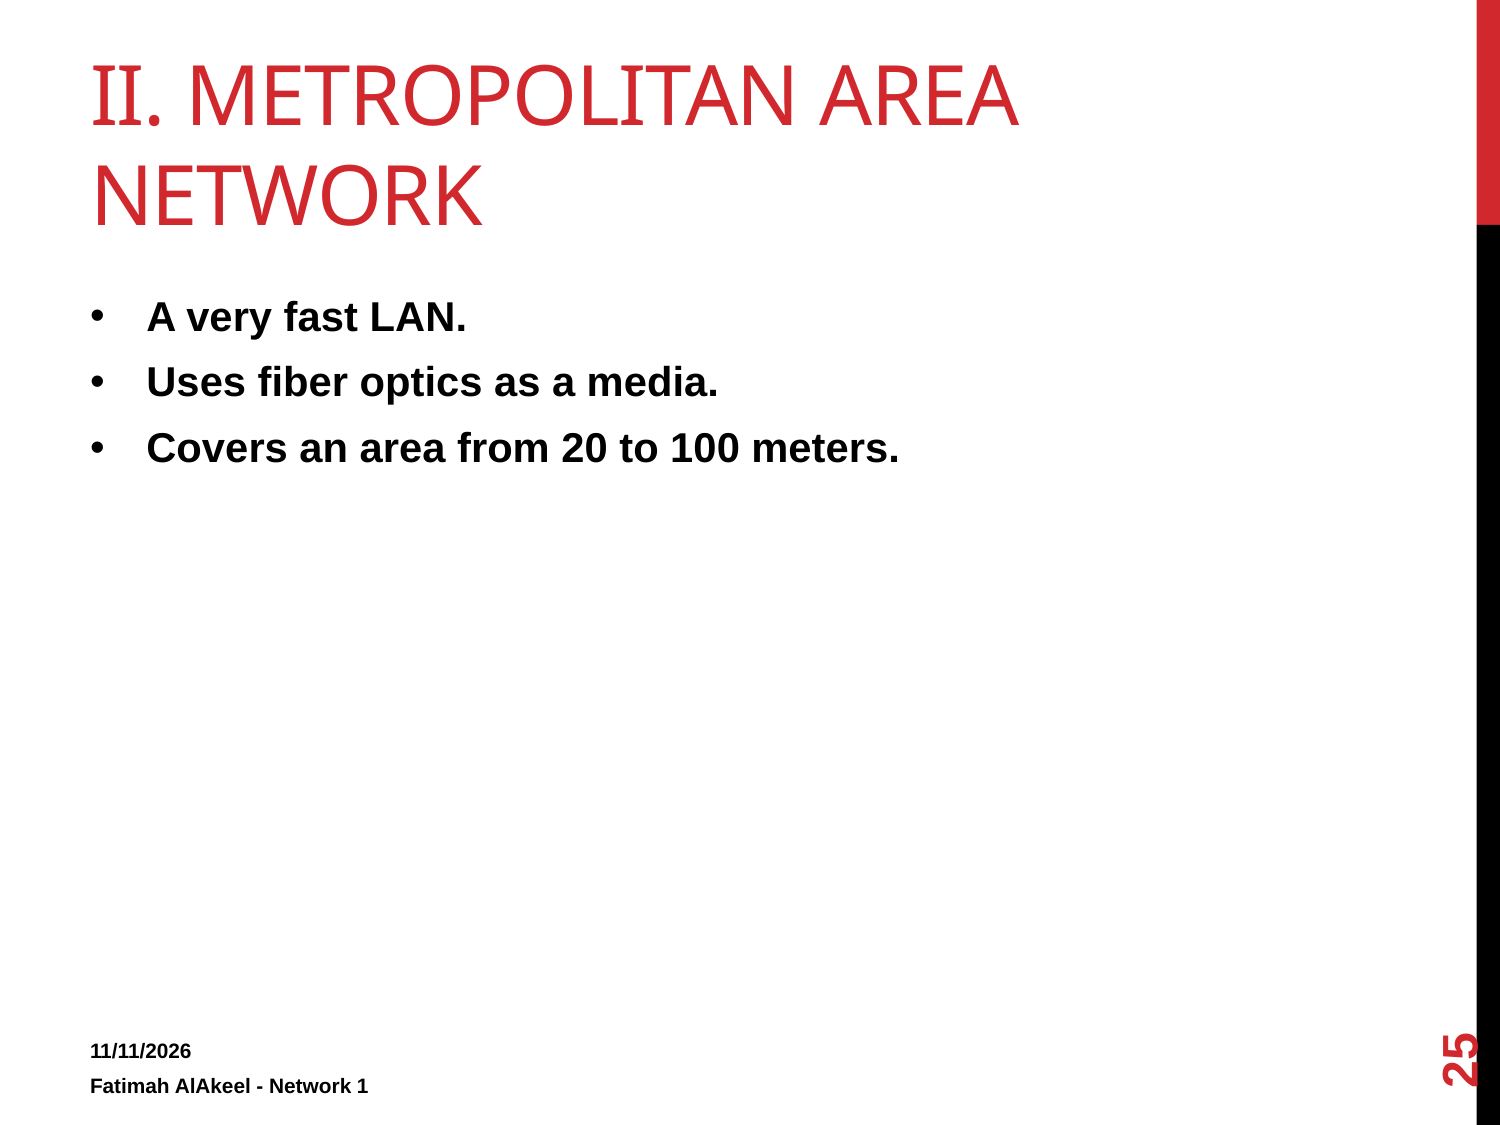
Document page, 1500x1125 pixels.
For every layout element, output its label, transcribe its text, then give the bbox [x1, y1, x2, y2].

footer Fatimah AlAkeel - Network 1 [75, 1065, 638, 1112]
list A very fast LAN. Uses fiber optics as a media. Covers an area from 20 to 100 meters. [75, 287, 1325, 1005]
slide_number 25 [1427, 887, 1488, 1104]
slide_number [75, 1012, 638, 1063]
title II. Metropolitan Area Network [75, 25, 1425, 250]
